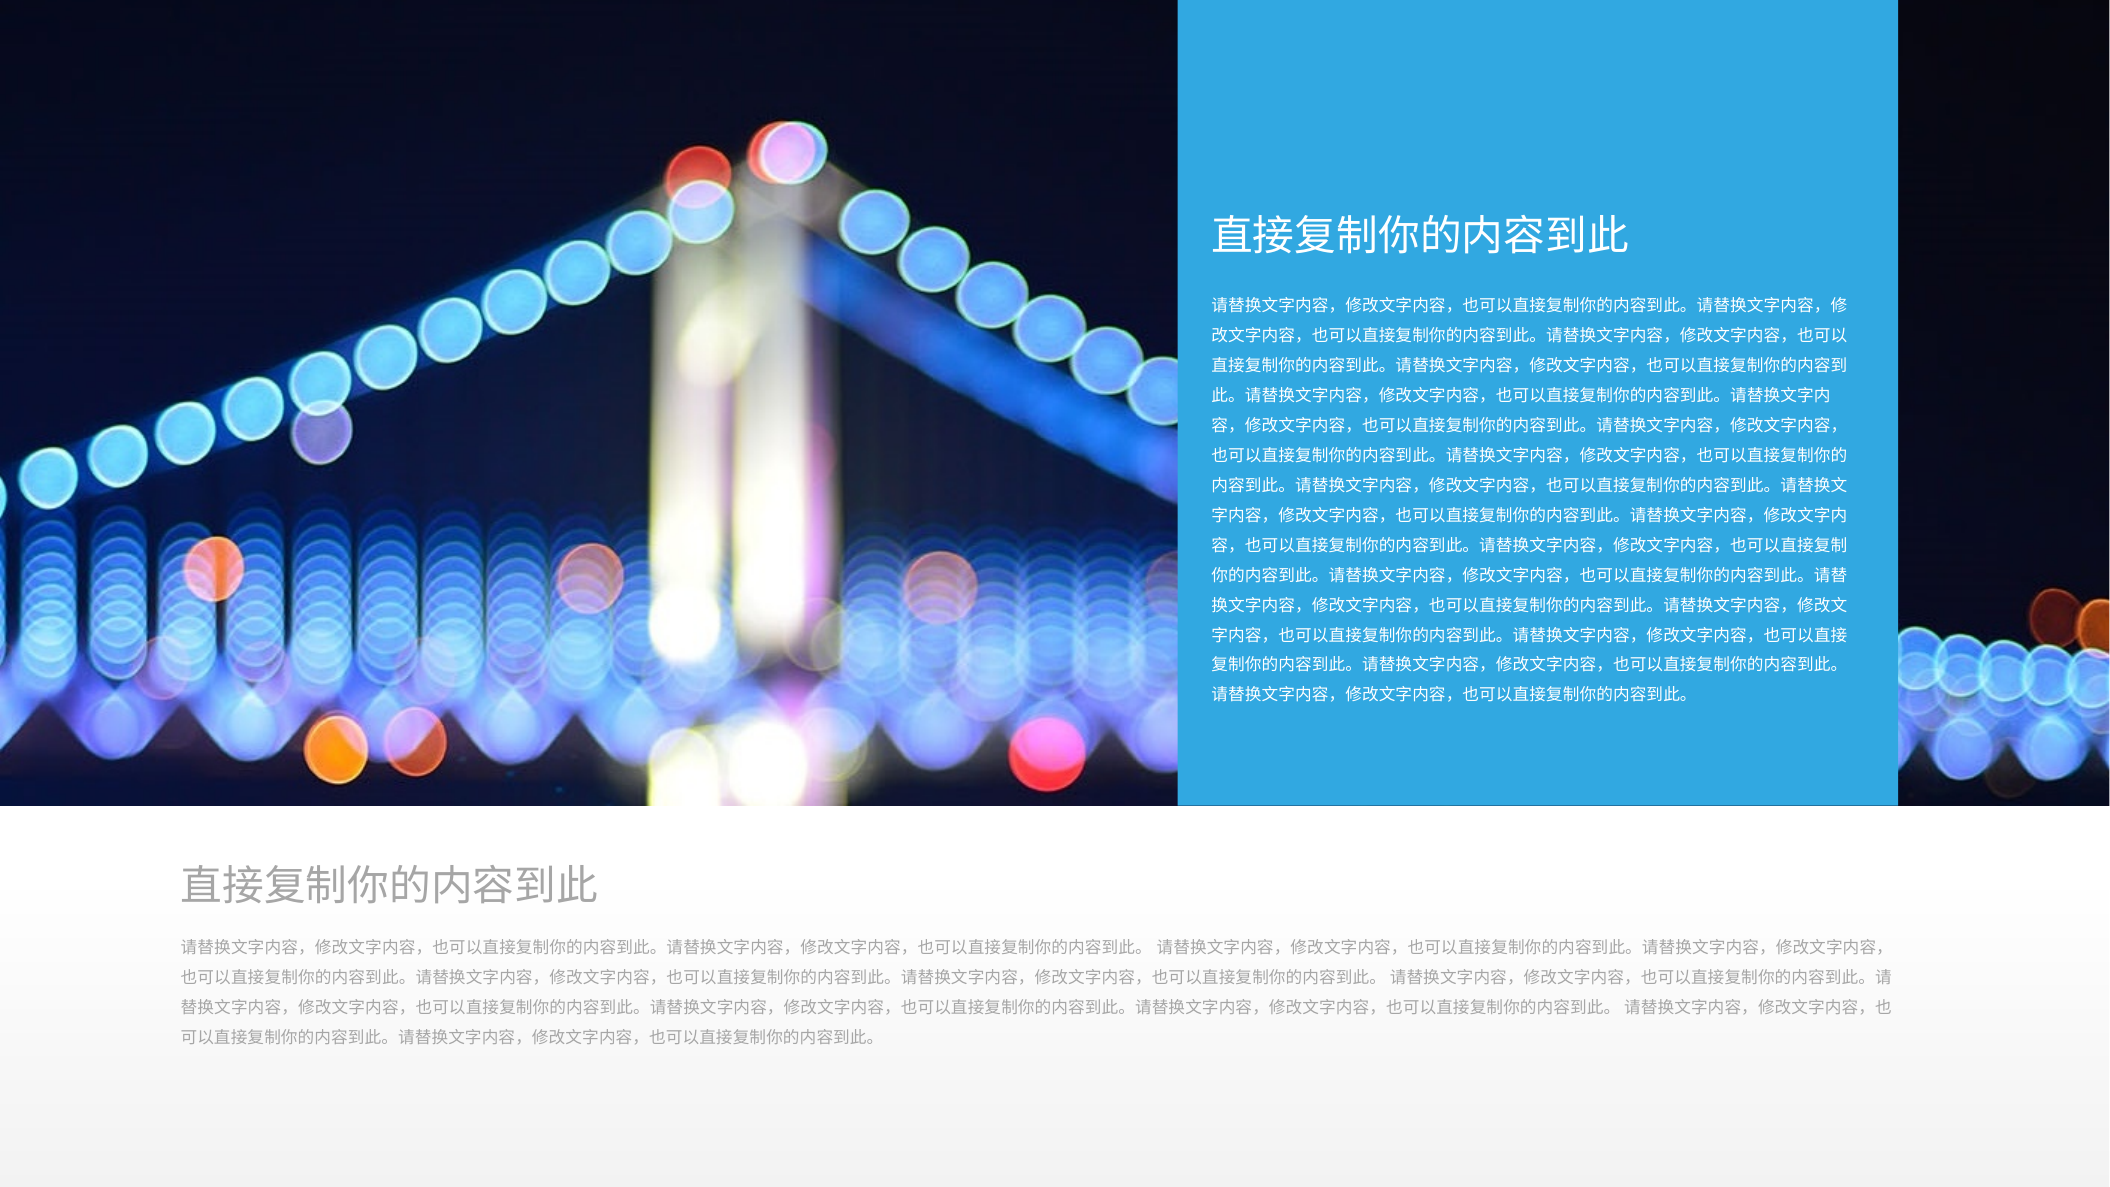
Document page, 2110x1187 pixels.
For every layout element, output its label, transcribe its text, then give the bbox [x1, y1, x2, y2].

text_box 直接复制你的内容到此 [180, 858, 618, 909]
text_box [1899, 0, 2110, 807]
text_box [1177, 0, 1899, 807]
text_box 请替换文字内容，修改文字内容，也可以直接复制你的内容到此。请替换文字内容，修改文字内容，也可以直接复制你的内容到此。请替换文字内容，修改文字内容，也可以直接复制你的内容到此。请替换文字内容，修改文字内容，也可以直接复制你的内容到此。请替换文字内容，修改文字内容，也可以直接复制你的内容到此。请替换文字内容，修改文字内容，也可以直接复制你的内容到此。请替换文字内容，修改文字内容，也可以直接复制你的内容到此。请替换文字内容，修改文字内容，也可以直接复制你的内容到此。请替换文字内容，修改文字内容，也可以直接复制你的内容到此。请替换文字内容，修改文字内容，也可以直接复制你的内容到此。请替换文字内容，修改文字内容，也可以直接复制你的内容到此。请替换文字内容，修改文字内容，也可以直接复制你的内容到此。请替换文字内容，修改文字内容，也可以直接复制你的内容到此。请替换文字内容，修改文字内容，也可以直接复制你的内容到此。请替换文字内容，修改文字内容，也可以直接复制你的内容到此。请替换文字内容，修改文字内容，也可以直接复制你的内容到此。请替换文字内容，修改文字内容，也可以直接复制你的内容到此。请替换文字内容，修改文字内容，也可以直接复制你的内容到此。 [1211, 285, 1865, 705]
text_box 直接复制你的内容到此 [1211, 208, 1693, 259]
text_box [0, 0, 1177, 807]
text_box 请替换文字内容，修改文字内容，也可以直接复制你的内容到此。请替换文字内容，修改文字内容，也可以直接复制你的内容到此。 请替换文字内容，修改文字内容，也可以直接复制你的内容到此。请替换文字内容，修改文字内容，也可以直接复制你的内容到此。请替换文字内容，修改文字内容，也可以直接复制你的内容到此。请替换文字内容，修改文字内容，也可以直接复制你的内容到此。 请替换文字内容，修改文字内容，也可以直接复制你的内容到此。请替换文字内容，修改文字内容，也可以直接复制你的内容到此。请替换文字内容，修改文字内容，也可以直接复制你的内容到此。请替换文字内容，修改文字内容，也可以直接复制你的内容到此。 请替换文字内容，修改文字内容，也可以直接复制你的内容到此。请替换文字内容，修改文字内容，也可以直接复制你的内容到此。 [180, 927, 1894, 1048]
